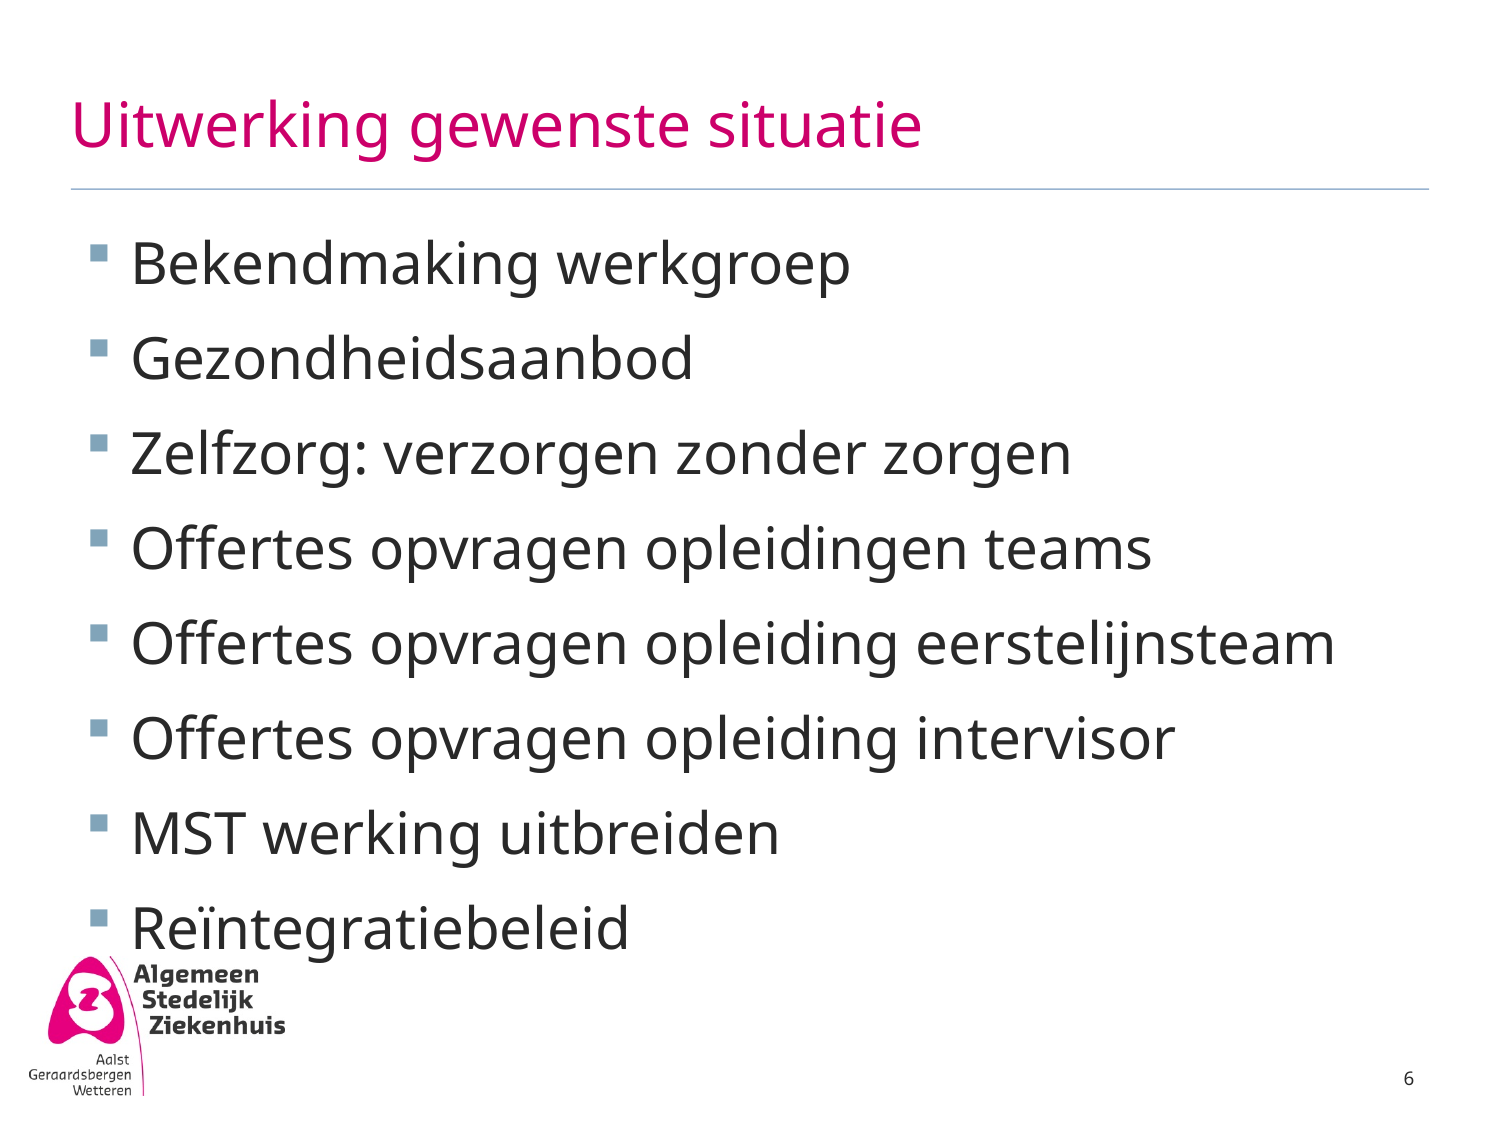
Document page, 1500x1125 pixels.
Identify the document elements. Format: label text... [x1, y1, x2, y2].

list Bekendmaking werkgroep Gezondheidsaanbod Zelfzorg: verzorgen zonder zorgen Offertes opvragen opleidingen teams Offertes opvragen opleiding eerstelijnsteam Offertes opvragen opleiding intervisor MST werking uitbreiden Reïntegratiebeleid [70, 218, 1430, 554]
title Uitwerking gewenste situatie [70, 5, 1430, 162]
picture [29, 956, 285, 1096]
slide_number 6 [1079, 1059, 1430, 1098]
